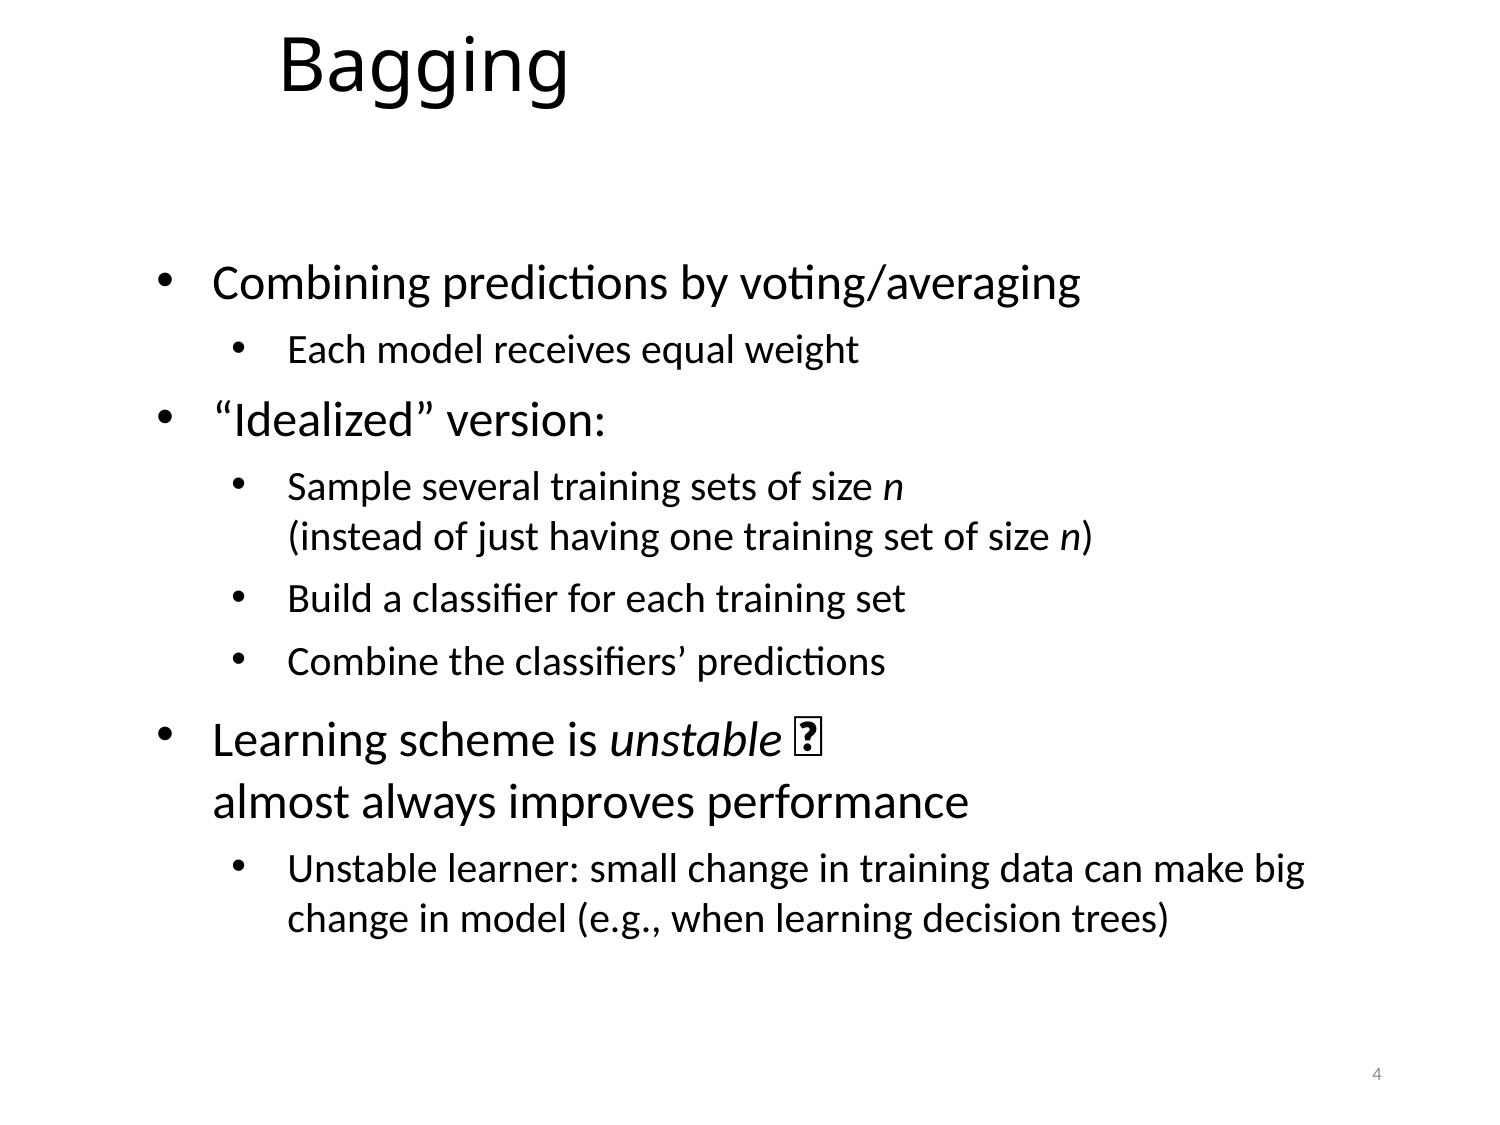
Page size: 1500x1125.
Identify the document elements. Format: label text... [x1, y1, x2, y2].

title Bagging [262, 0, 1500, 148]
text_box Combining predictions by voting/averaging Each model receives equal weight “Idealized” version: Sample several training sets of size n (instead of just having one training set of size n) Build a classifier for each training set Combine the classifiers’ predictions Learning scheme is unstable  almost always improves performance Unstable learner: small change in training data can make big change in model (e.g., when learning decision trees) [141, 241, 1379, 948]
slide_number 4 [1059, 1042, 1397, 1103]
